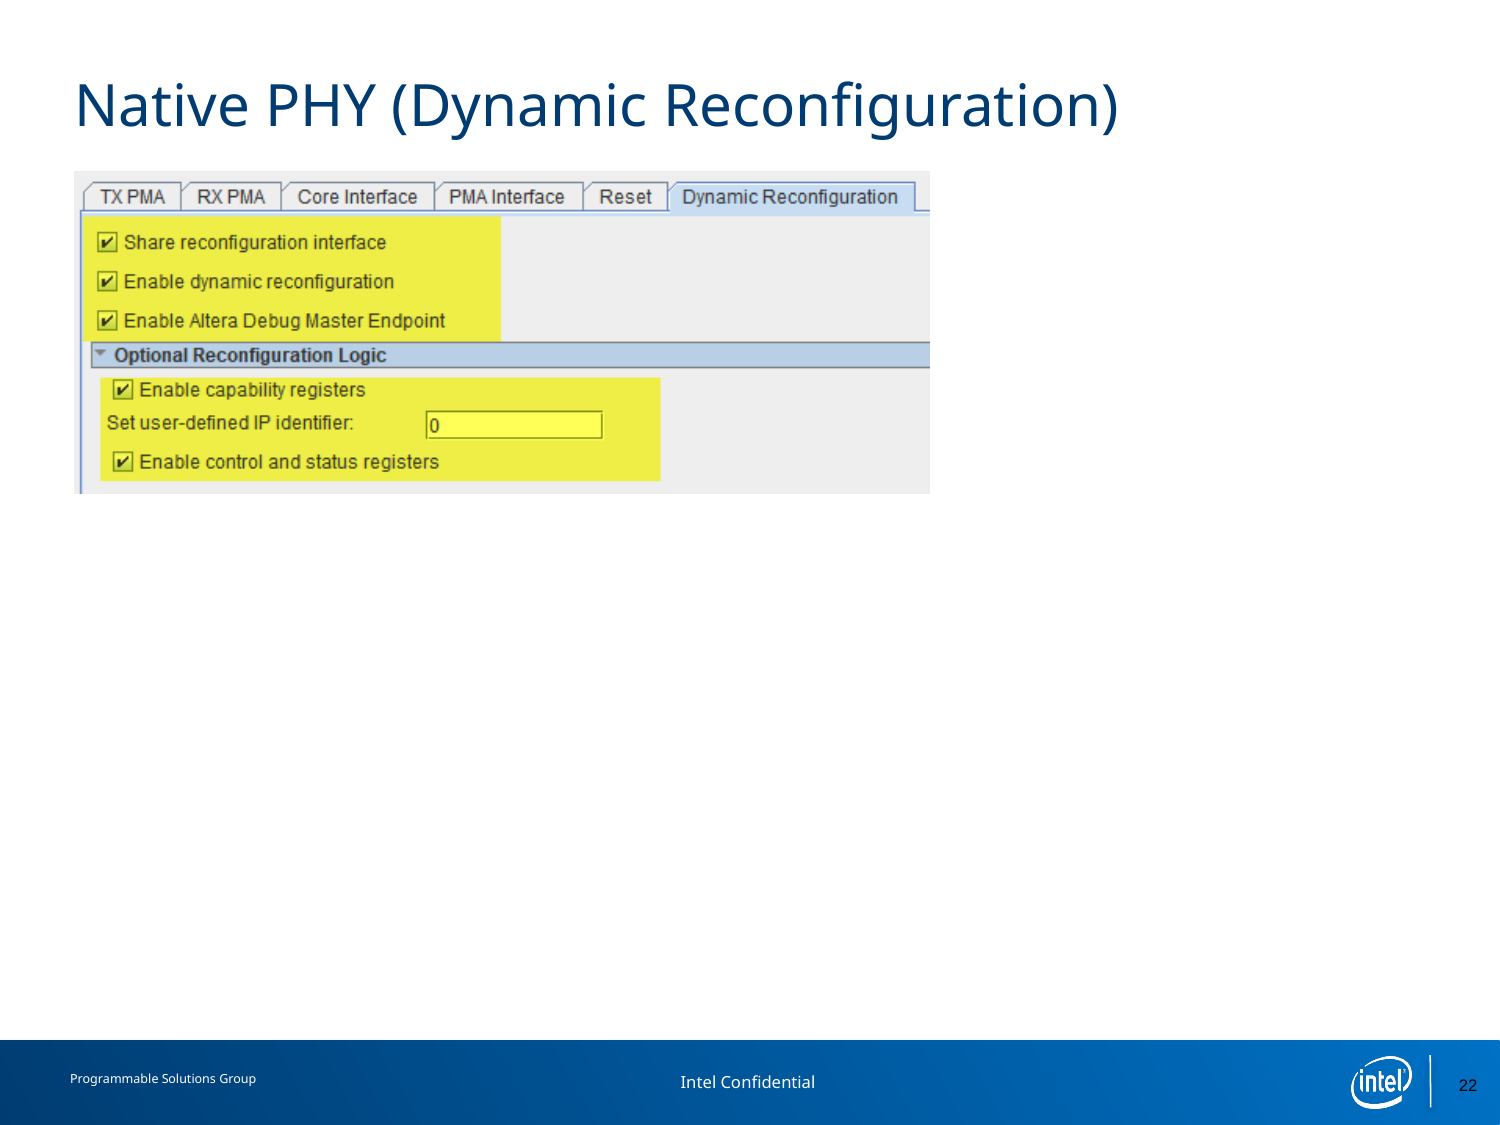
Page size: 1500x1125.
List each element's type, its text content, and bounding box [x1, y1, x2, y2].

picture [74, 171, 930, 494]
title Native PHY (Dynamic Reconfiguration) [74, 67, 1425, 258]
slide_number 22 [1127, 1055, 1478, 1116]
